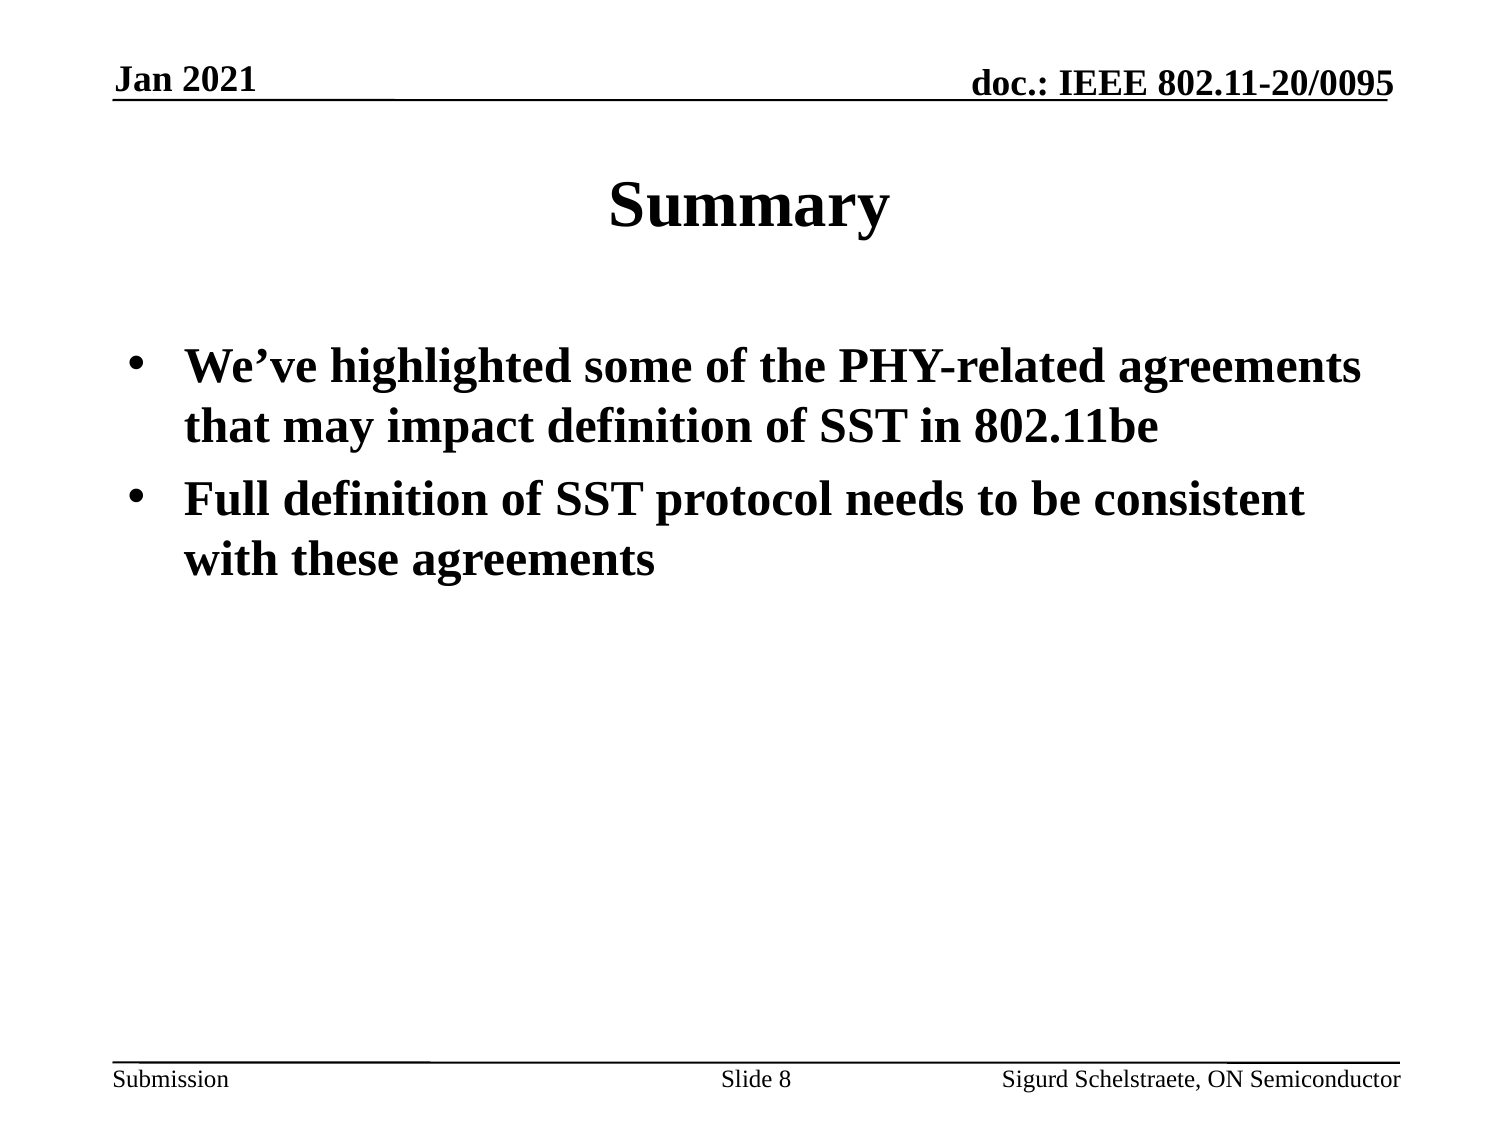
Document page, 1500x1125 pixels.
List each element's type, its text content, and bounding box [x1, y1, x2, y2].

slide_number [114, 54, 423, 100]
title Summary [112, 112, 1388, 288]
list We’ve highlighted some of the PHY-related agreements that may impact definition of SST in 802.11be Full definition of SST protocol needs to be consistent with these agreements [112, 324, 1388, 1000]
slide_number Slide 8 [712, 1061, 800, 1123]
footer Sigurd Schelstraete, ON Semiconductor [902, 1061, 1402, 1093]
